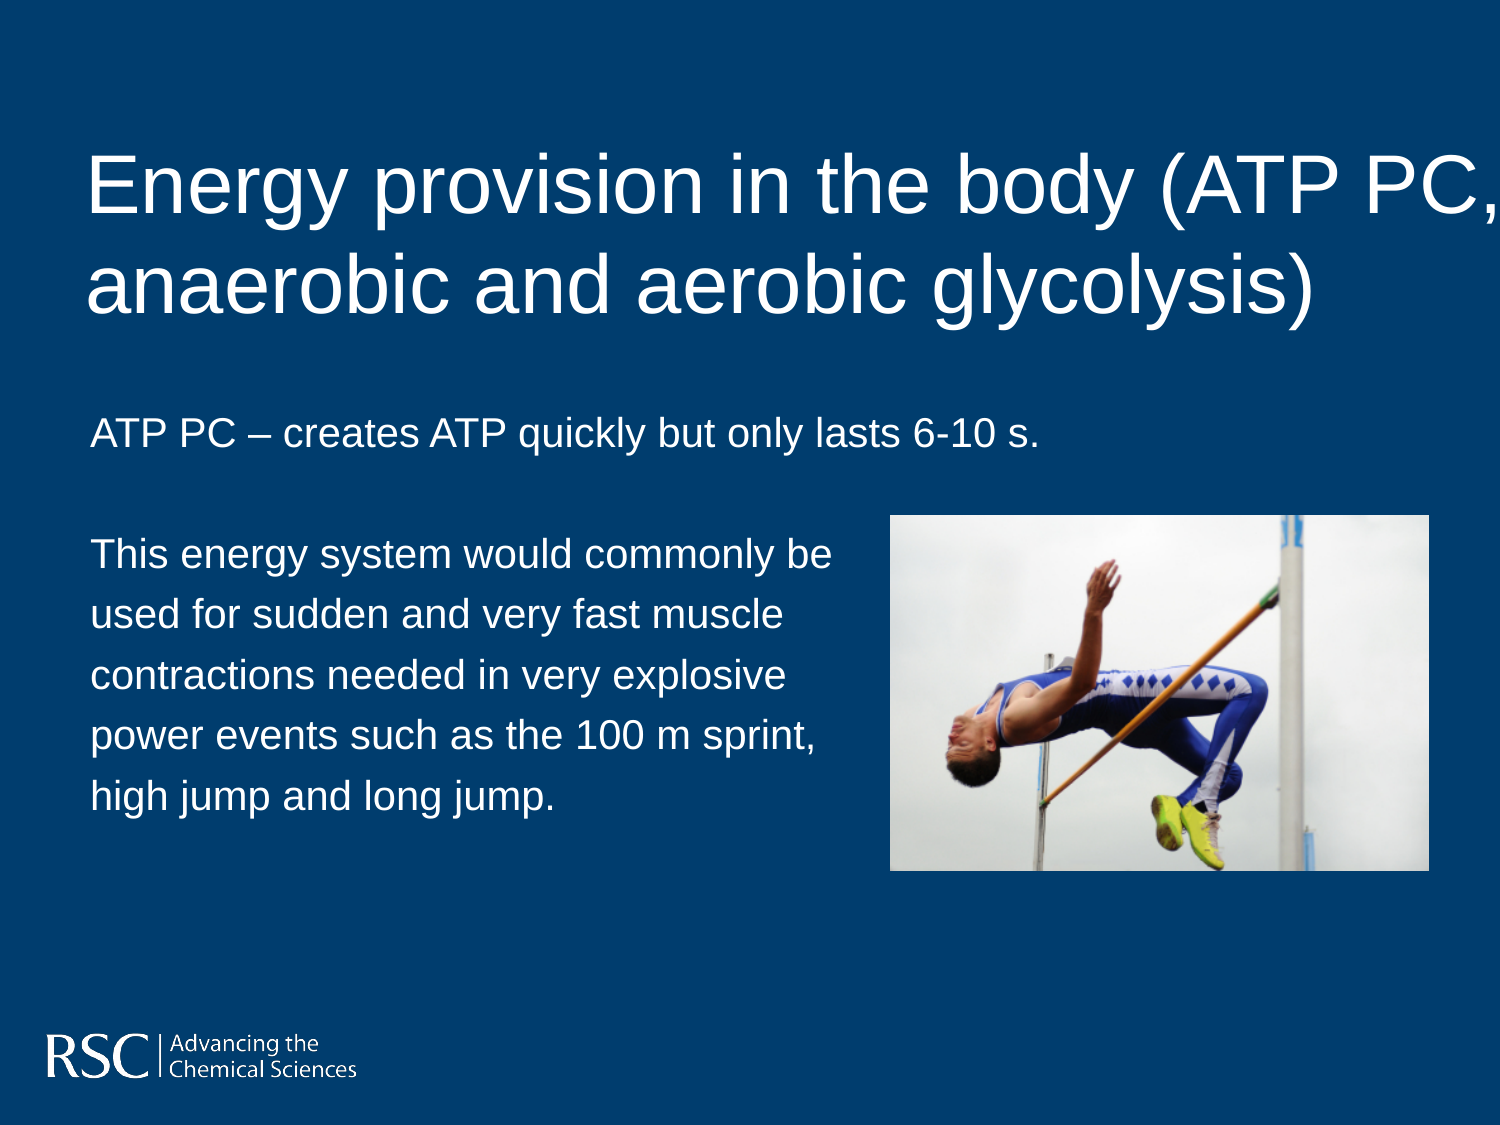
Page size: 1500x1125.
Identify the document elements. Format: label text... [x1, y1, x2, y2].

text_box ATP PC – creates ATP quickly but only lasts 6-10 s. This energy system would commonly be used for sudden and very fast muscle contractions needed in very explosive power events such as the 100 m sprint, high jump and long jump. [74, 398, 1425, 1029]
text_box Energy provision in the body (ATP PC, anaerobic and aerobic glycolysis) [70, 122, 1500, 338]
picture [890, 515, 1429, 872]
picture [42, 1028, 362, 1082]
